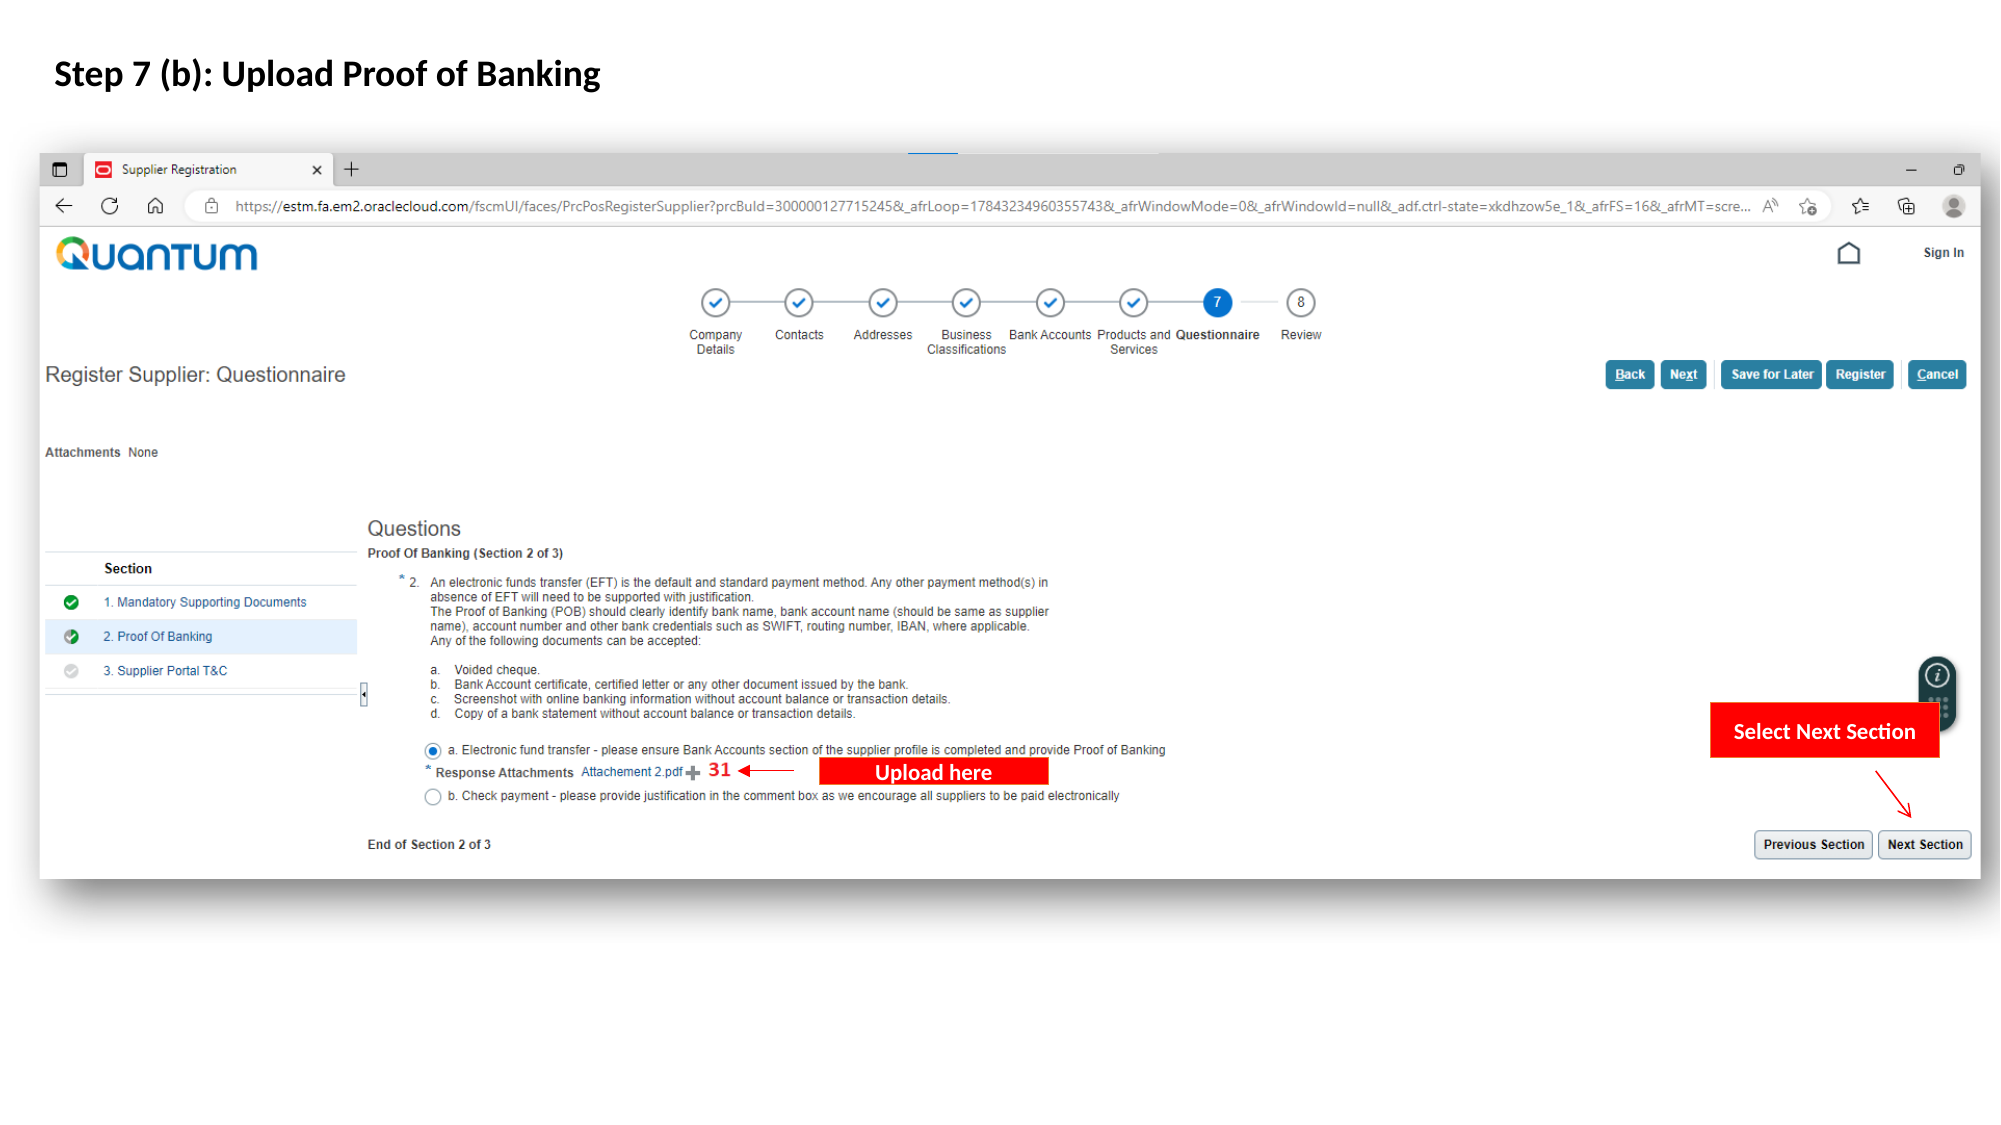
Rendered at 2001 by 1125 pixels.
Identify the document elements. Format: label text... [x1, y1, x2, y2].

text_box Step 7 (b): Upload Proof of Banking [39, 41, 1040, 101]
picture [39, 153, 1981, 879]
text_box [1875, 770, 1912, 818]
